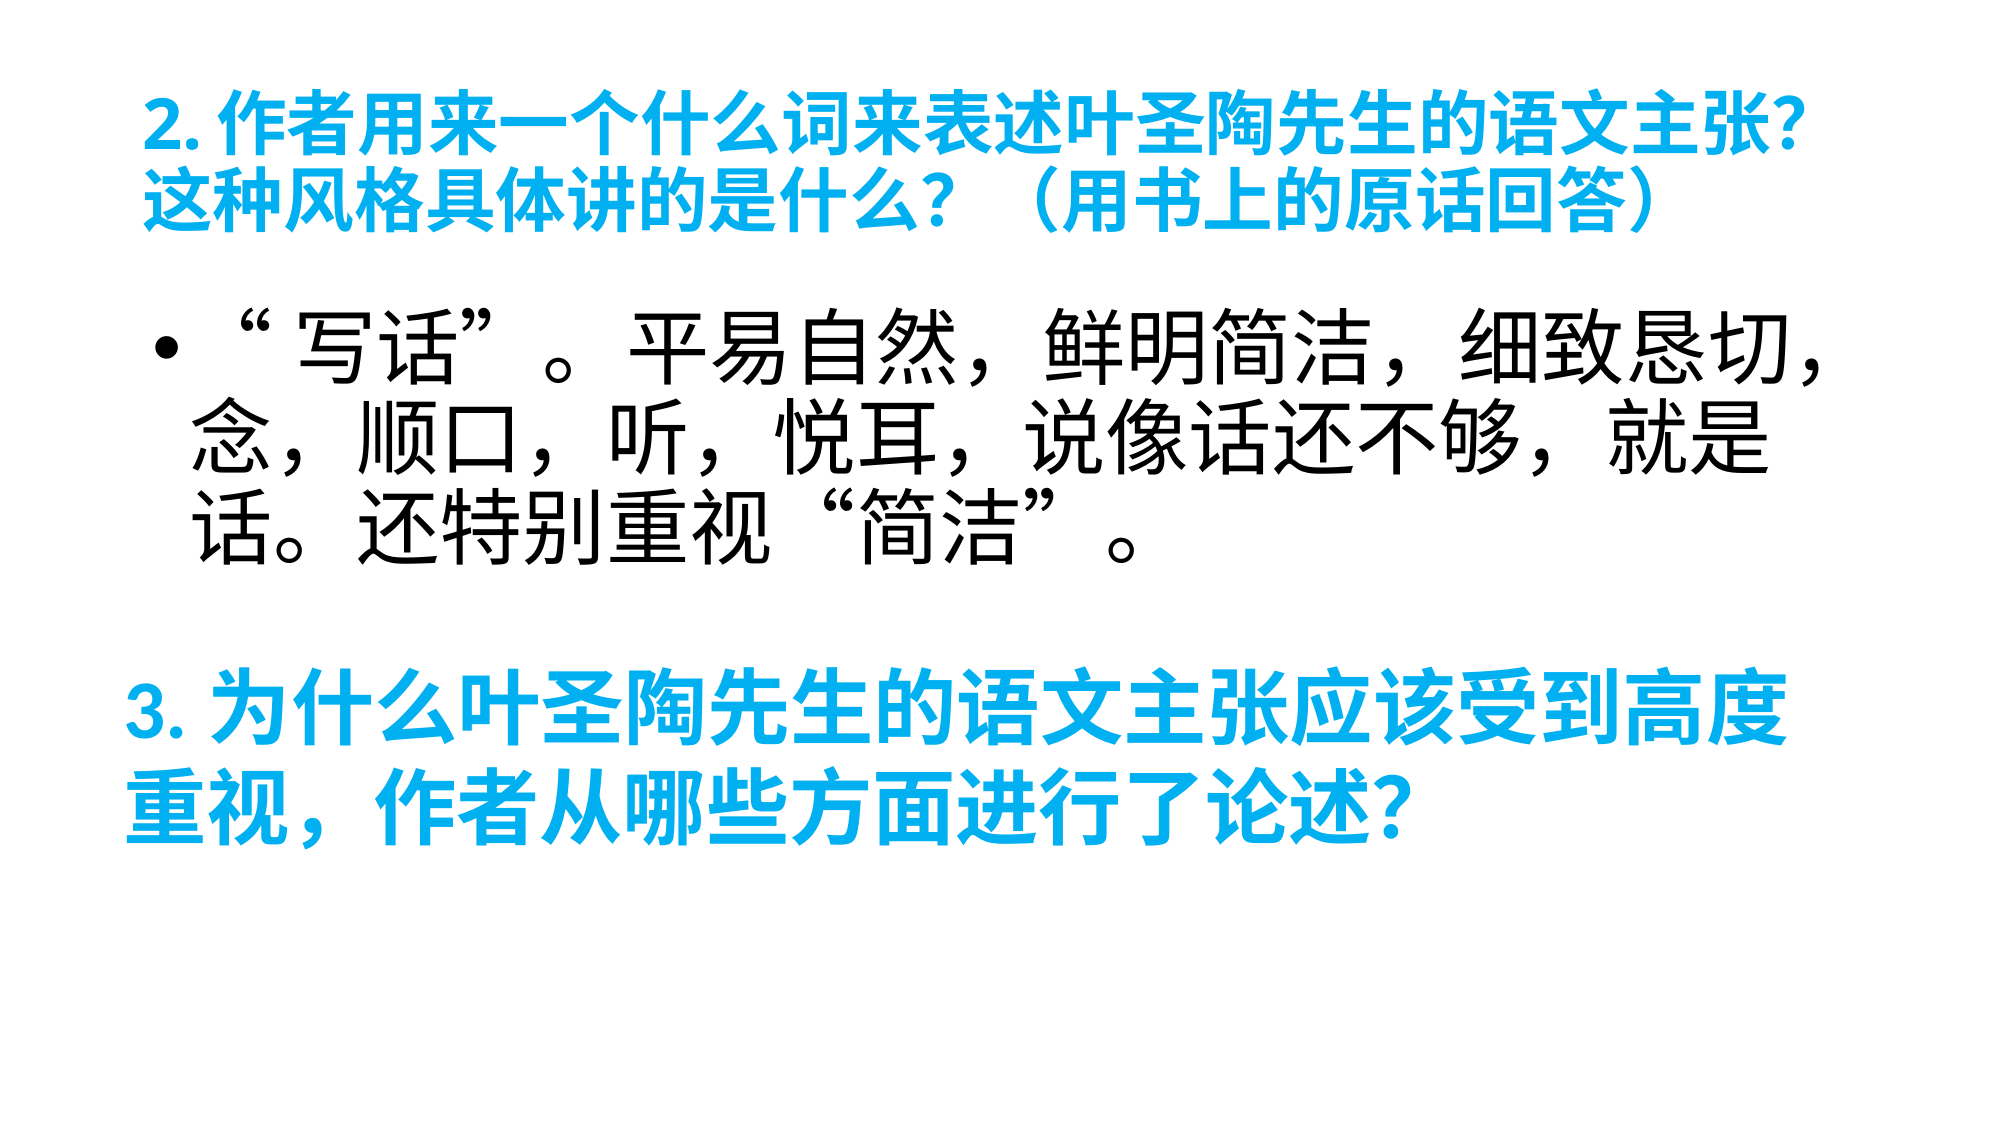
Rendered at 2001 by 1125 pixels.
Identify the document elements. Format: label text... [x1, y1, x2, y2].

title 2.作者用来一个什么词来表述叶圣陶先生的语文主张？这种风格具体讲的是什么？（用书上的原话回答） [127, 56, 1853, 274]
text_box 3.为什么叶圣陶先生的语文主张应该受到高度重视，作者从哪些方面进行了论述？ [108, 647, 1871, 863]
list “写话”。平易自然，鲜明简洁，细致恳切，念，顺口，听，悦耳，说像话还不够，就是话。还特别重视“简洁”。 [137, 299, 1863, 456]
